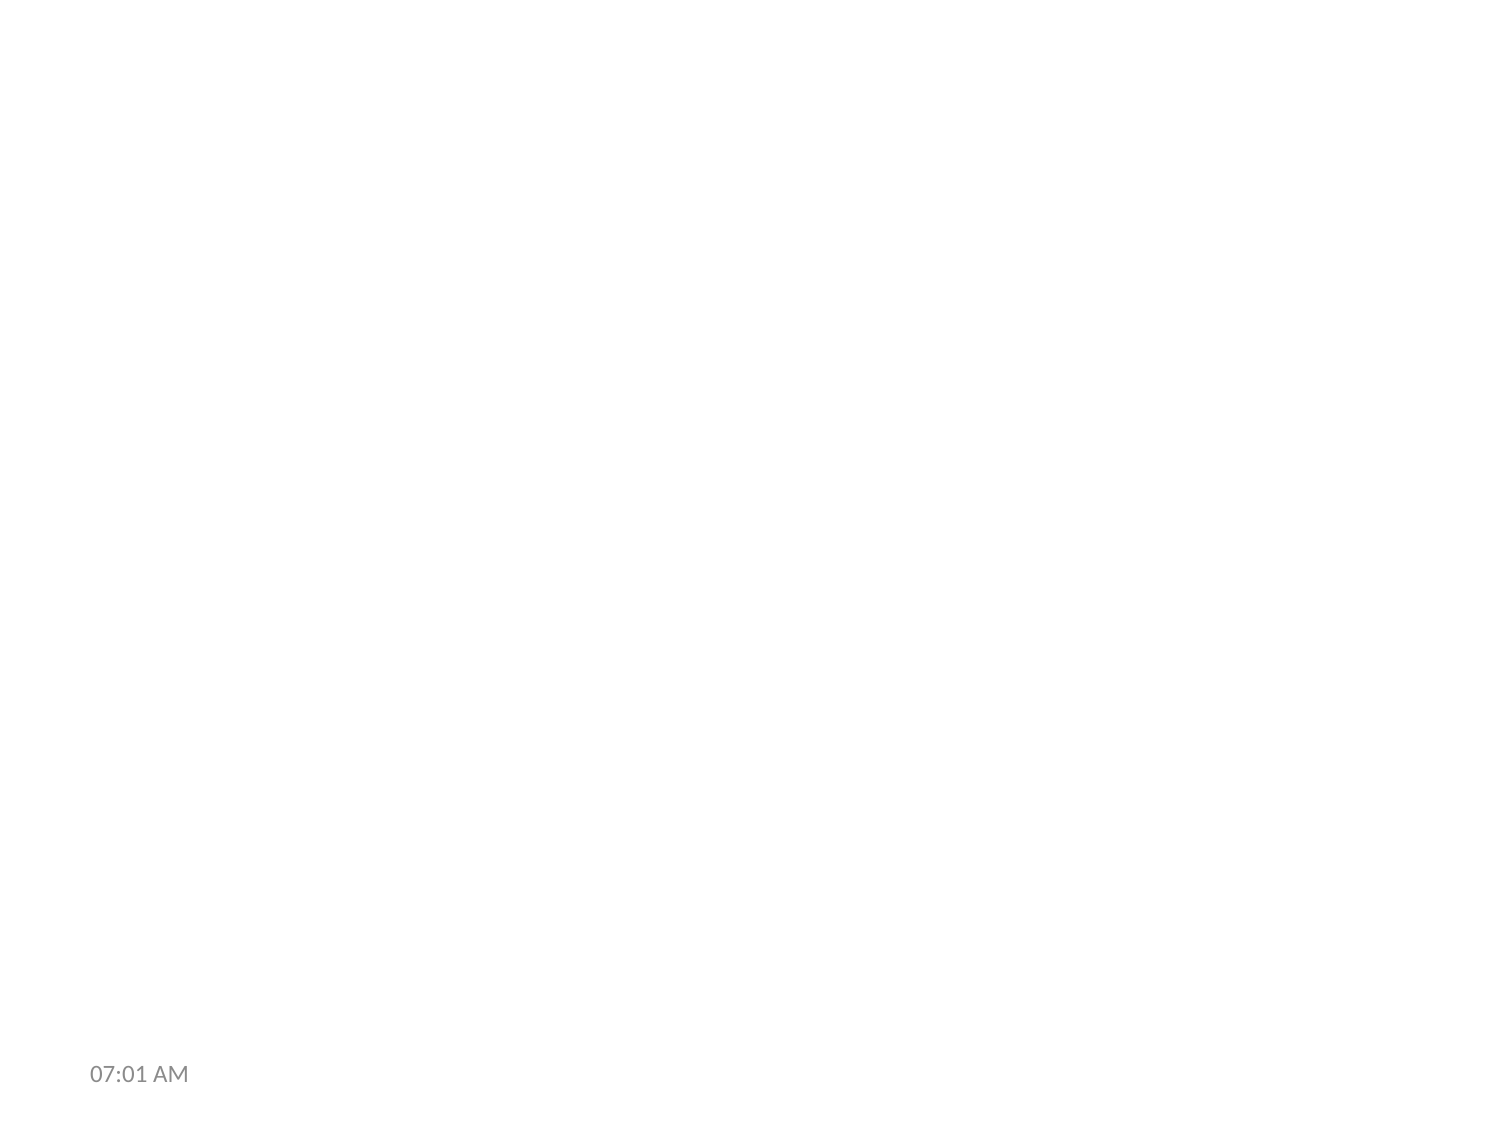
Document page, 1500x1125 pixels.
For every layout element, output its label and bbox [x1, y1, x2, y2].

slide_number [75, 1042, 425, 1103]
